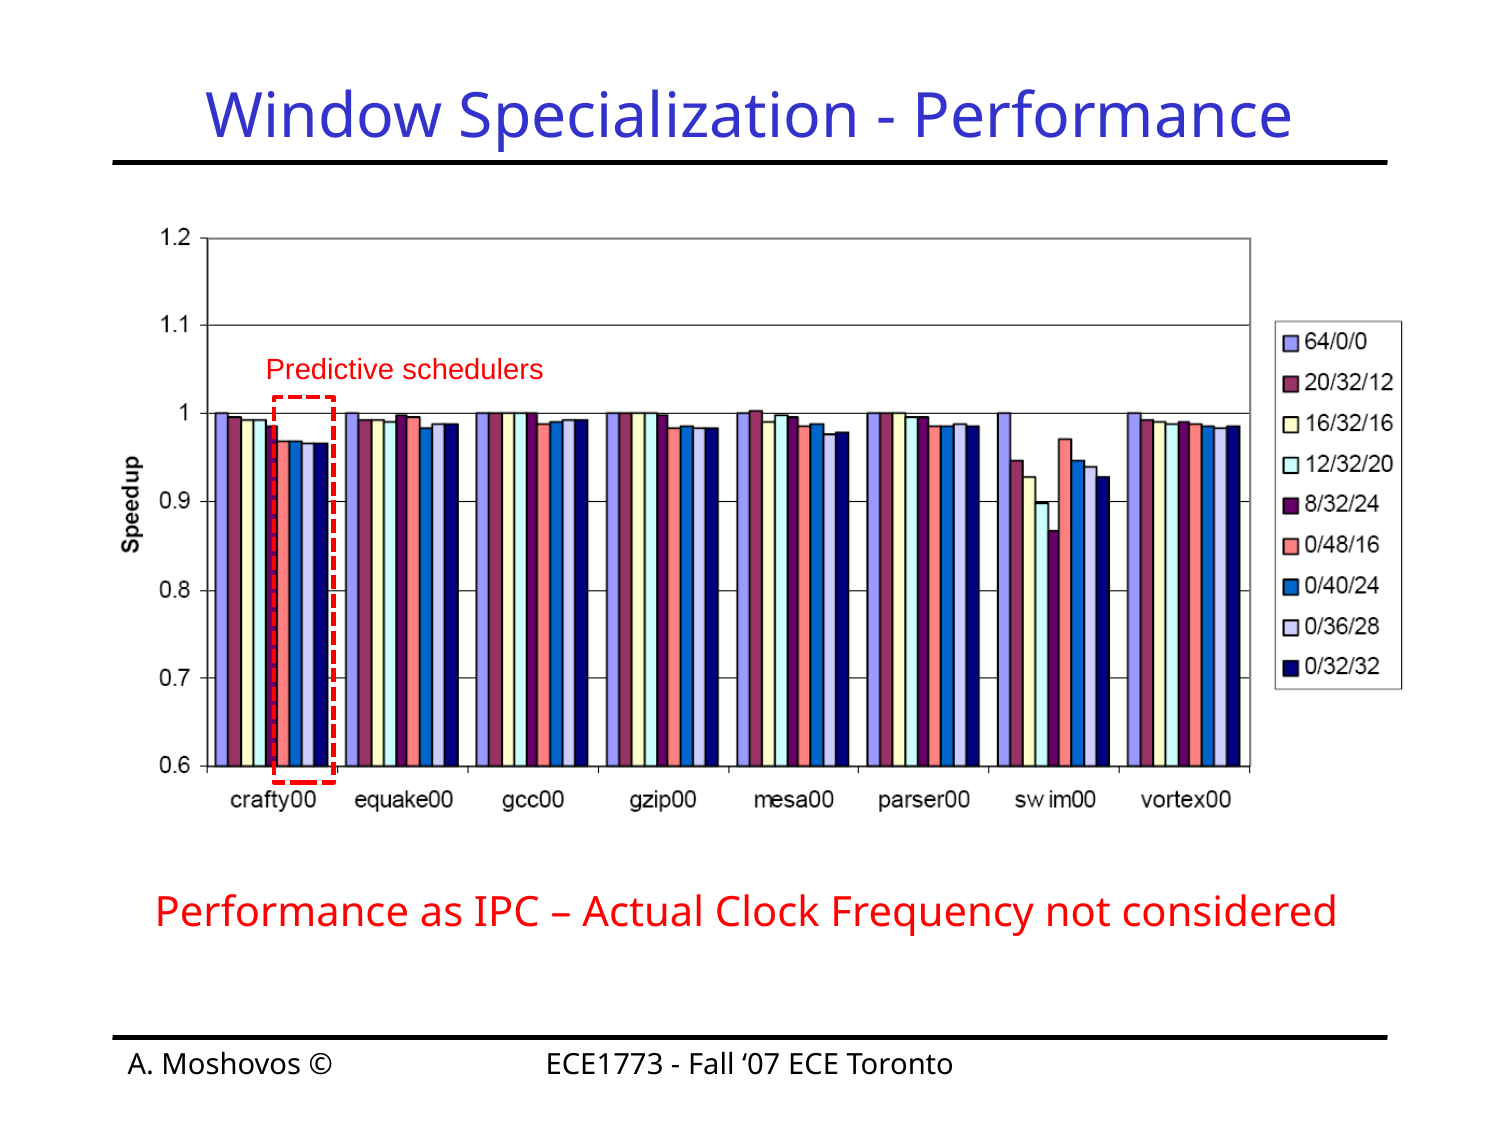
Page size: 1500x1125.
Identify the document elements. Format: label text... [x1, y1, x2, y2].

footer ECE1773 - Fall ‘07 ECE Toronto [487, 1037, 1013, 1101]
title Window Specialization - Performance [112, 62, 1388, 163]
text_box Performance as IPC – Actual Clock Frequency not considered [139, 877, 1354, 943]
slide_number A. Moshovos © [112, 1037, 426, 1101]
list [87, 187, 1426, 843]
